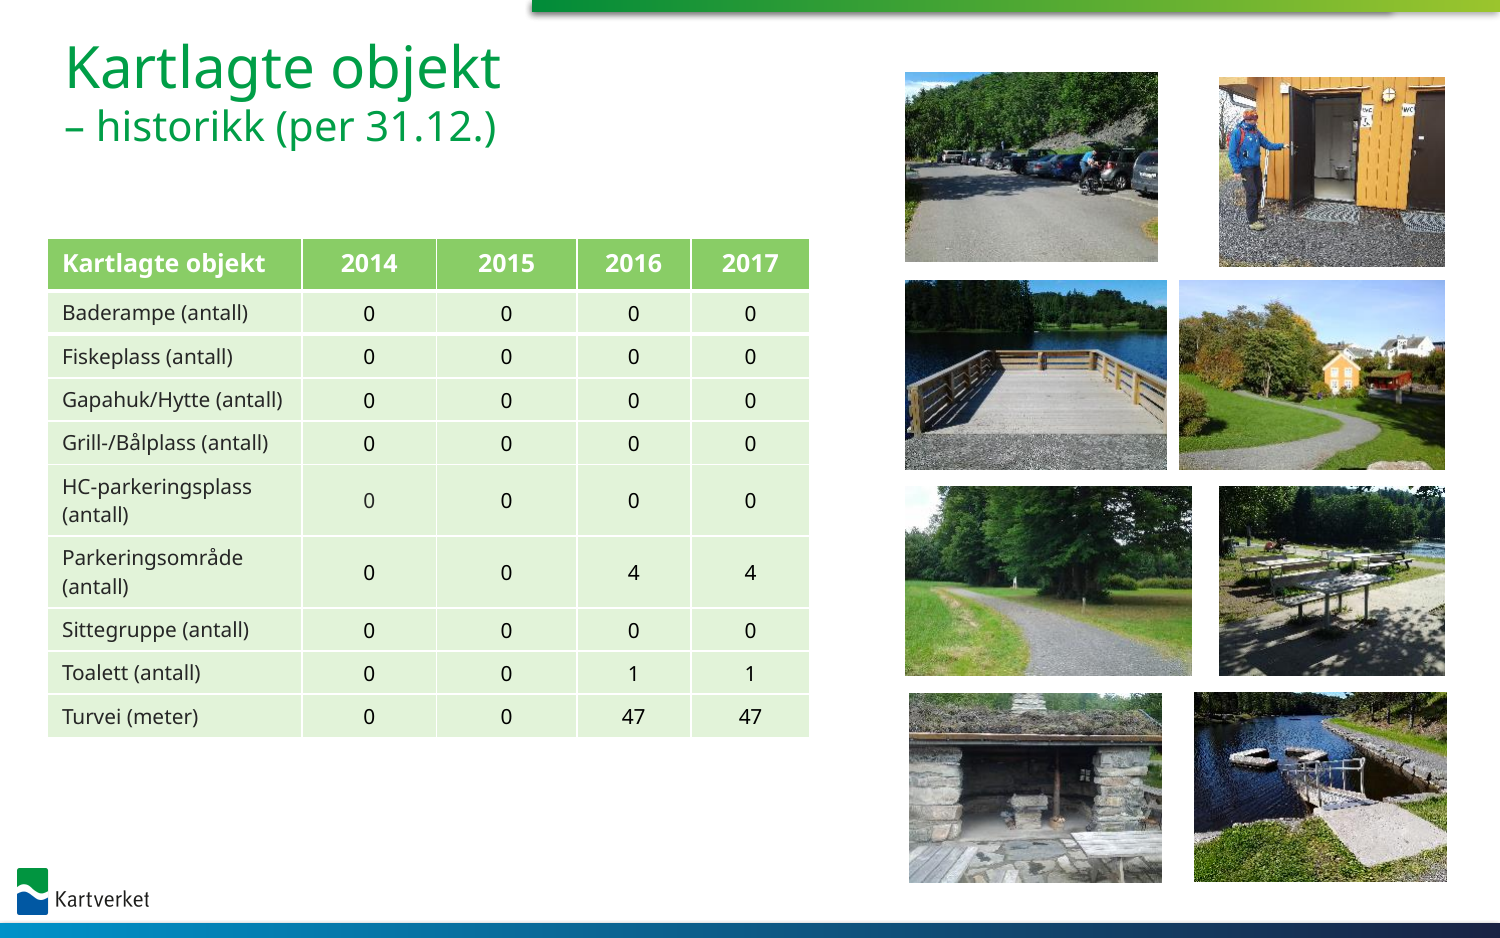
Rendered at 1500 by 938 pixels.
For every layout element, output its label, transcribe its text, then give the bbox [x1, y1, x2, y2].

table_header 2017 [692, 239, 809, 289]
picture [909, 693, 1163, 884]
table_cell 0 [303, 465, 436, 535]
table_cell 0 [437, 465, 576, 535]
table_cell 0 [692, 336, 809, 377]
picture [1219, 77, 1445, 267]
picture [905, 486, 1193, 676]
table_cell 0 [437, 422, 576, 464]
picture [1219, 486, 1445, 676]
picture [905, 280, 1167, 470]
table_cell 0 [437, 652, 576, 693]
text_box Kartlagte objekt – historikk (per 31.12.) [49, 14, 1431, 158]
table_cell 0 [303, 422, 436, 464]
table_cell 0 [437, 379, 576, 420]
table_cell 0 [437, 609, 576, 650]
table_cell 0 [437, 537, 576, 607]
table_cell 0 [303, 695, 436, 737]
table_header Kartlagte objekt [48, 239, 301, 289]
table_cell 47 [578, 695, 690, 737]
table_cell 0 [692, 465, 809, 535]
table_cell 0 [578, 379, 690, 420]
table_cell 0 [303, 652, 436, 693]
table_cell 0 [578, 465, 690, 535]
table_header 2014 [303, 239, 436, 289]
table_cell 0 [437, 336, 576, 377]
table_header 2015 [437, 239, 576, 289]
table_cell 1 [578, 652, 690, 693]
table_cell Gapahuk/Hytte (antall) [48, 379, 301, 420]
table_cell 4 [578, 537, 690, 607]
table_cell 0 [303, 293, 436, 332]
picture [1194, 692, 1448, 882]
table_cell Grill-/Bålplass (antall) [48, 422, 301, 464]
table_cell 4 [692, 537, 809, 607]
table_cell 0 [578, 293, 690, 332]
table_header 2016 [578, 239, 690, 289]
table_cell 0 [692, 293, 809, 332]
table_cell Baderampe (antall) [48, 293, 301, 332]
table_cell 47 [692, 695, 809, 737]
table_cell Turvei (meter) [48, 695, 301, 737]
table_cell Sittegruppe (antall) [48, 609, 301, 650]
table_cell 0 [578, 336, 690, 377]
table_cell 0 [692, 422, 809, 464]
table_cell 0 [303, 379, 436, 420]
table_cell 0 [303, 336, 436, 377]
table_cell Parkeringsområde (antall) [48, 537, 301, 607]
table_cell 1 [692, 652, 809, 693]
picture [1179, 280, 1445, 470]
table_cell HC-parkeringsplass (antall) [48, 465, 301, 535]
table_cell 0 [578, 422, 690, 464]
table_cell 0 [692, 379, 809, 420]
table_cell 0 [303, 609, 436, 650]
table_cell 0 [578, 609, 690, 650]
picture [905, 72, 1158, 262]
table_cell 0 [437, 293, 576, 332]
table_cell 0 [692, 609, 809, 650]
table_cell Toalett (antall) [48, 652, 301, 693]
table_cell 0 [437, 695, 576, 737]
table_cell 0 [303, 537, 436, 607]
table_cell Fiskeplass (antall) [48, 336, 301, 377]
